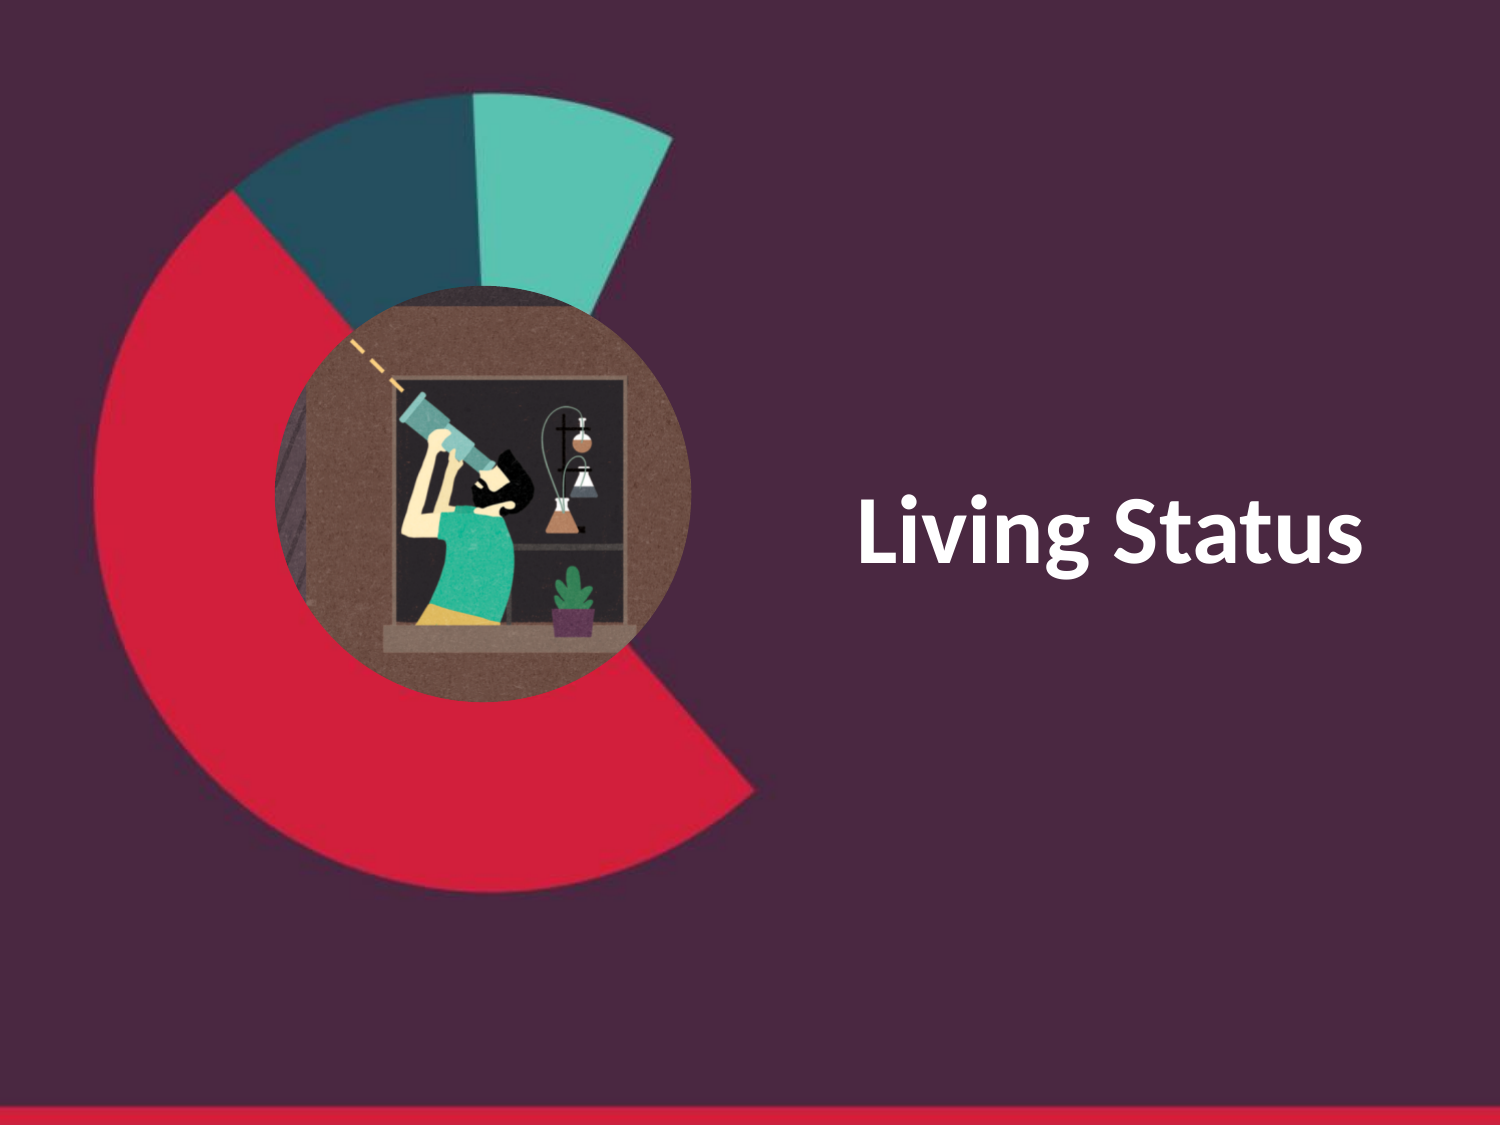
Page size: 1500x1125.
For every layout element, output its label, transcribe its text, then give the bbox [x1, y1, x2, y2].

picture [0, 0, 1500, 1125]
title Living Status [856, 442, 1402, 631]
